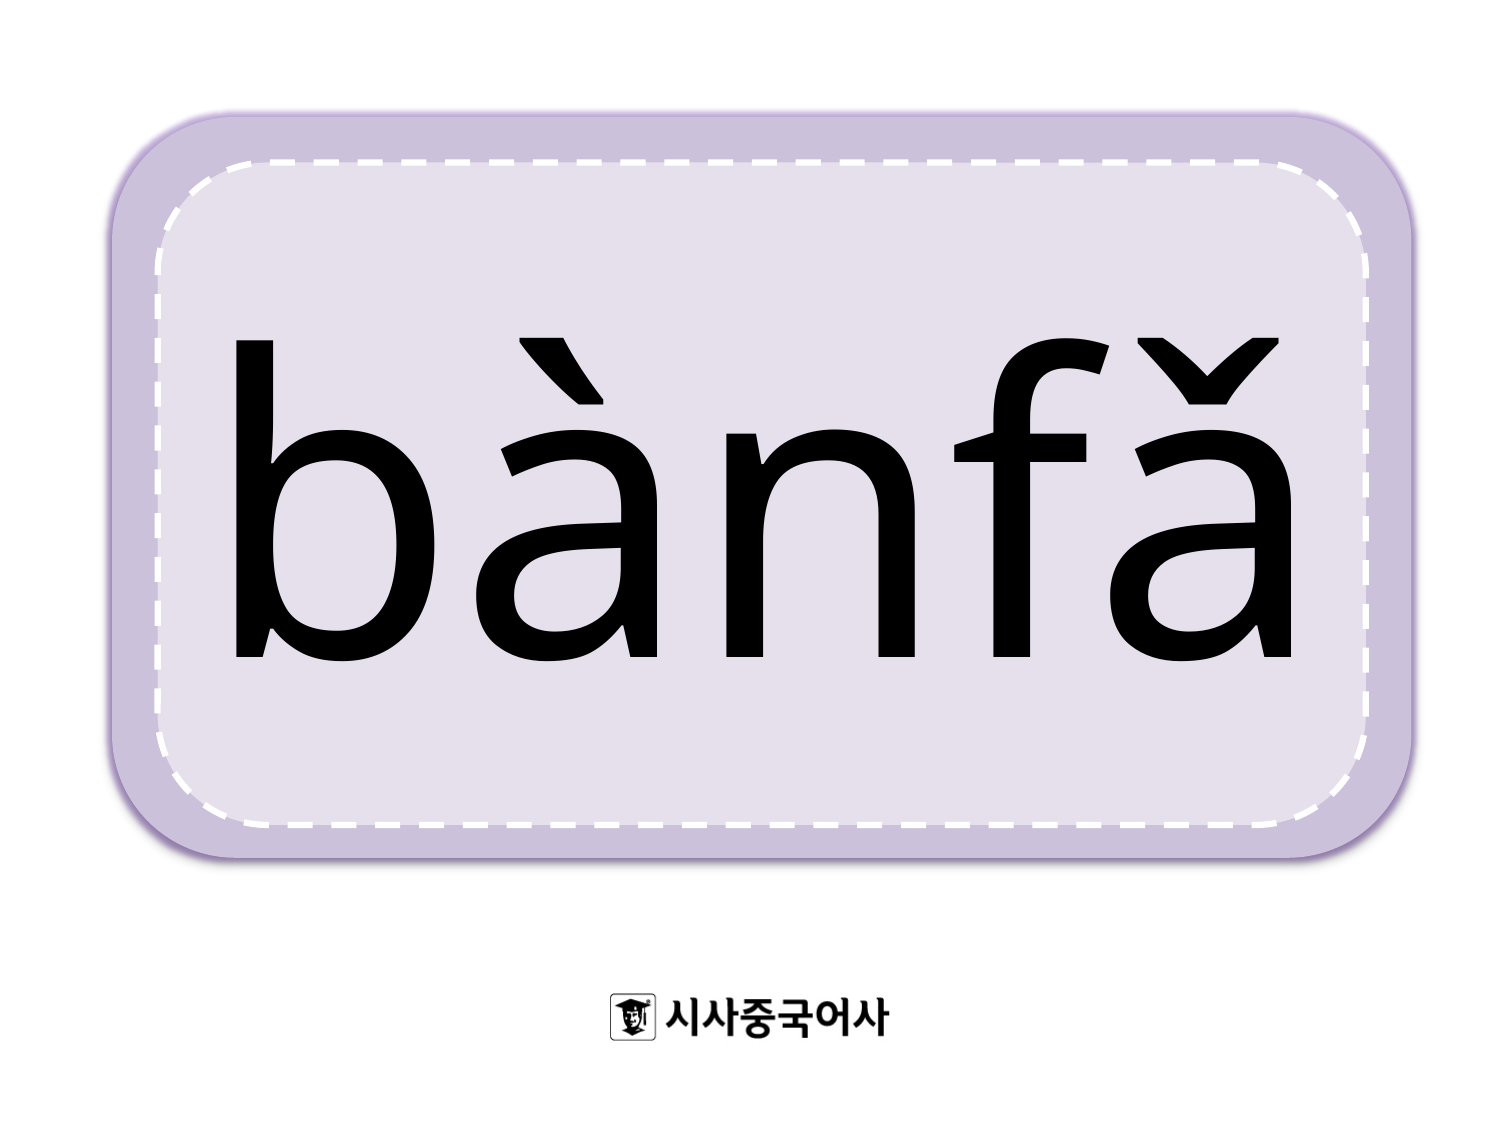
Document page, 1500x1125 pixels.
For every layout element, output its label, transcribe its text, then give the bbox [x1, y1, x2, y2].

text_box bànfǎ [159, 159, 1368, 823]
picture [602, 987, 898, 1047]
